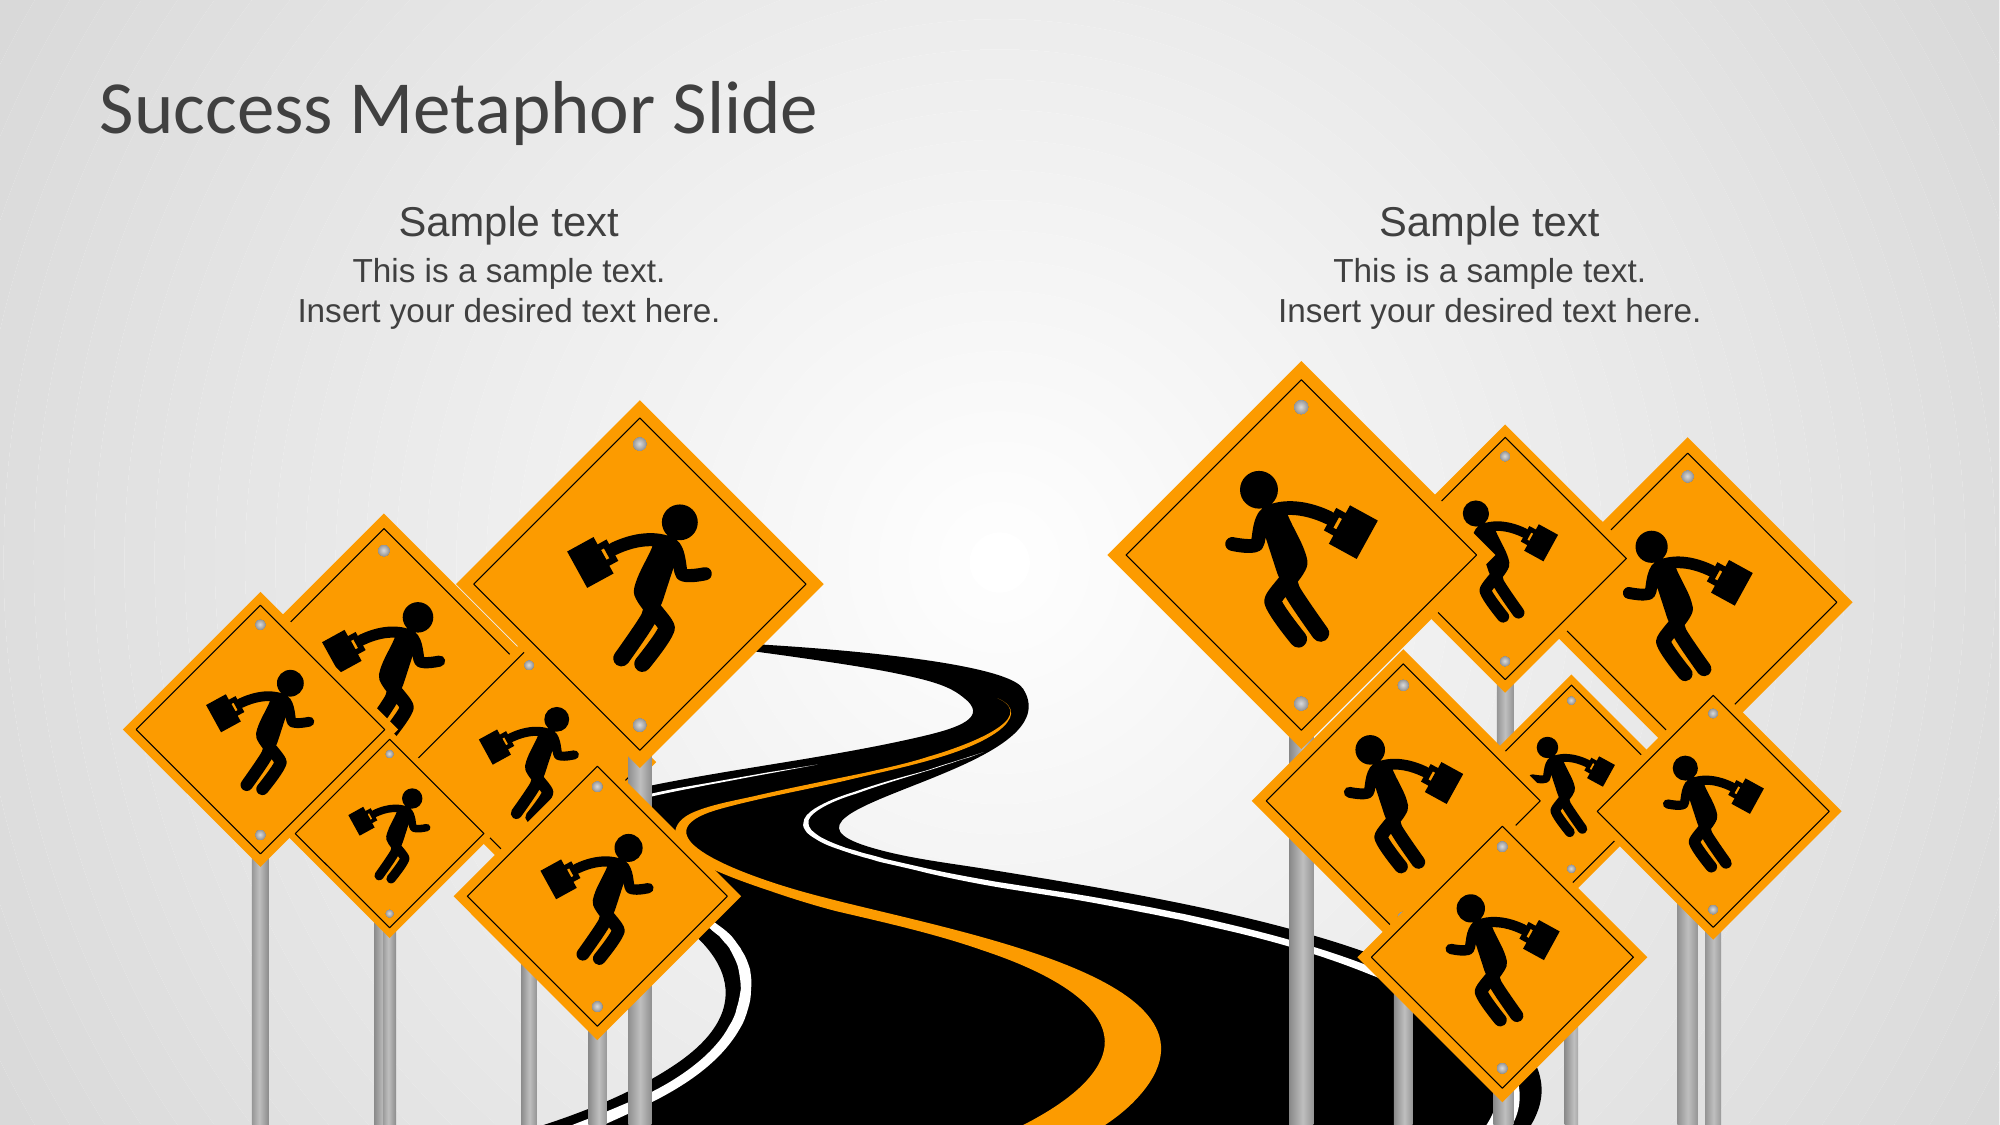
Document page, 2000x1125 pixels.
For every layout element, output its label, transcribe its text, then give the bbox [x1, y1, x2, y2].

title Success Metaphor Slide [99, 45, 1900, 162]
text_box This is a sample text. Insert your desired text here. [282, 252, 737, 337]
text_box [1163, 399, 1805, 1125]
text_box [162, 437, 771, 1125]
text_box Sample text [1255, 187, 1723, 252]
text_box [776, 641, 1158, 1125]
text_box This is a sample text. Insert your desired text here. [1263, 252, 1717, 337]
text_box Sample text [274, 187, 743, 252]
